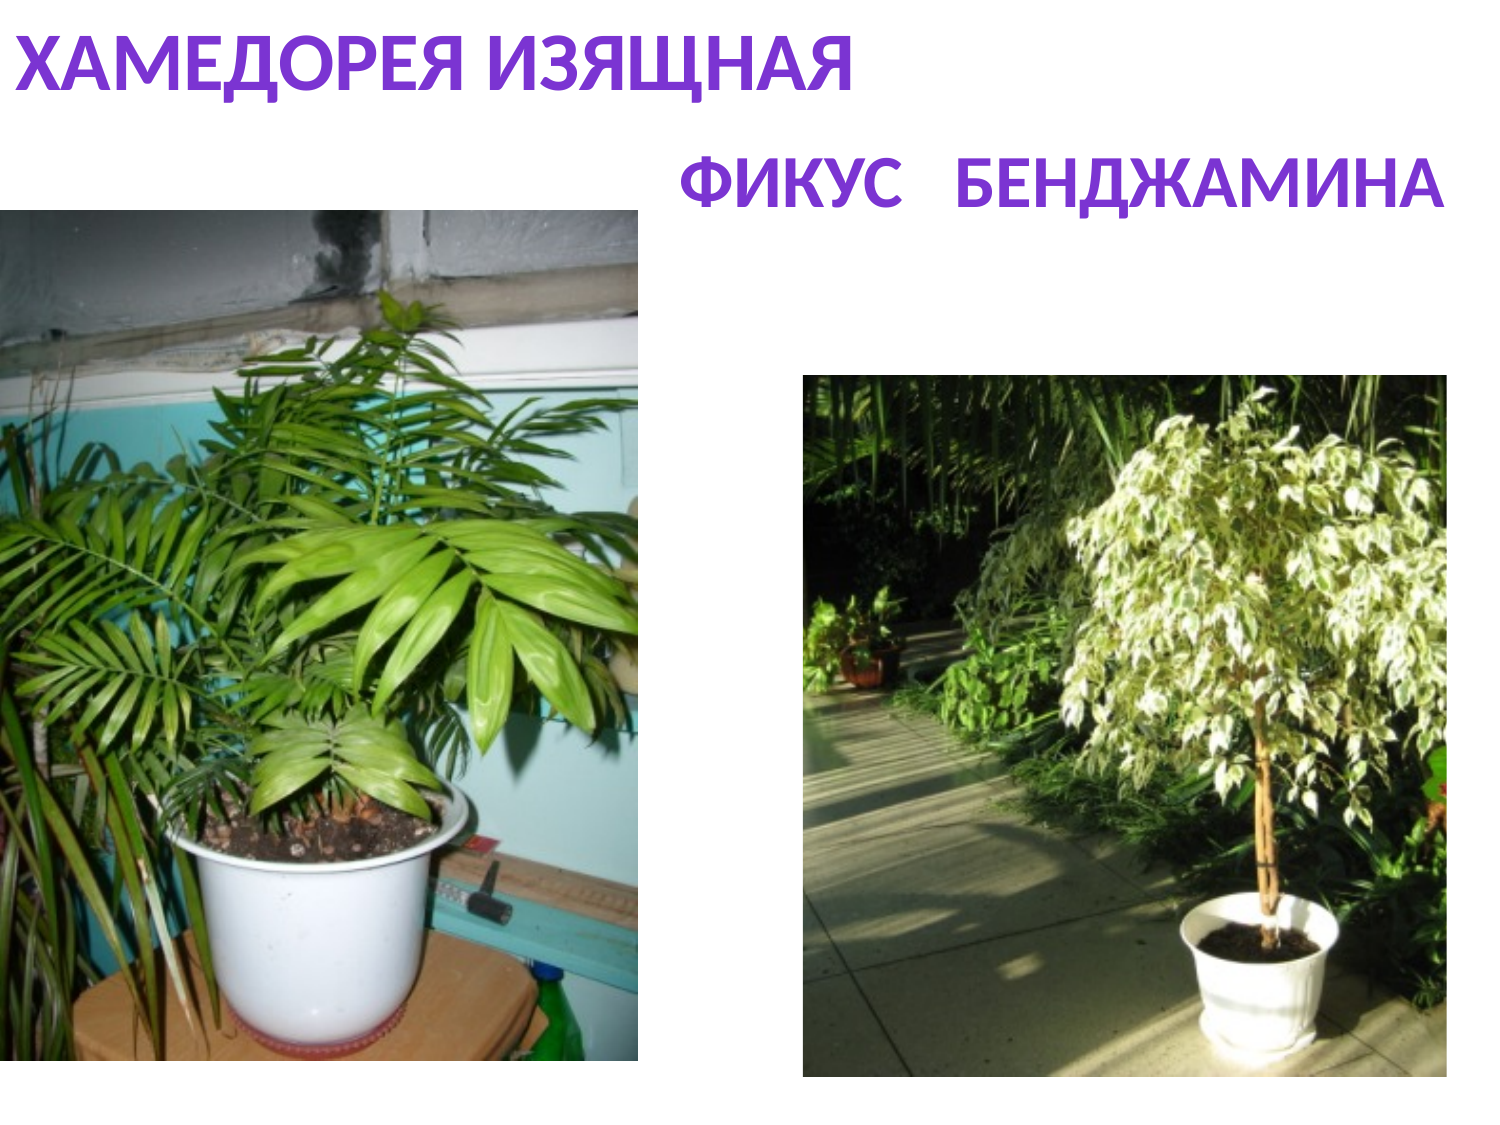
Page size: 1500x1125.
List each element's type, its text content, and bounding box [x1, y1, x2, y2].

text_box Фикус Бенджамина [1172, 35, 1477, 231]
picture [802, 374, 1447, 1078]
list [0, 210, 638, 1062]
text_box Хамедорея изящная [0, 0, 1172, 315]
